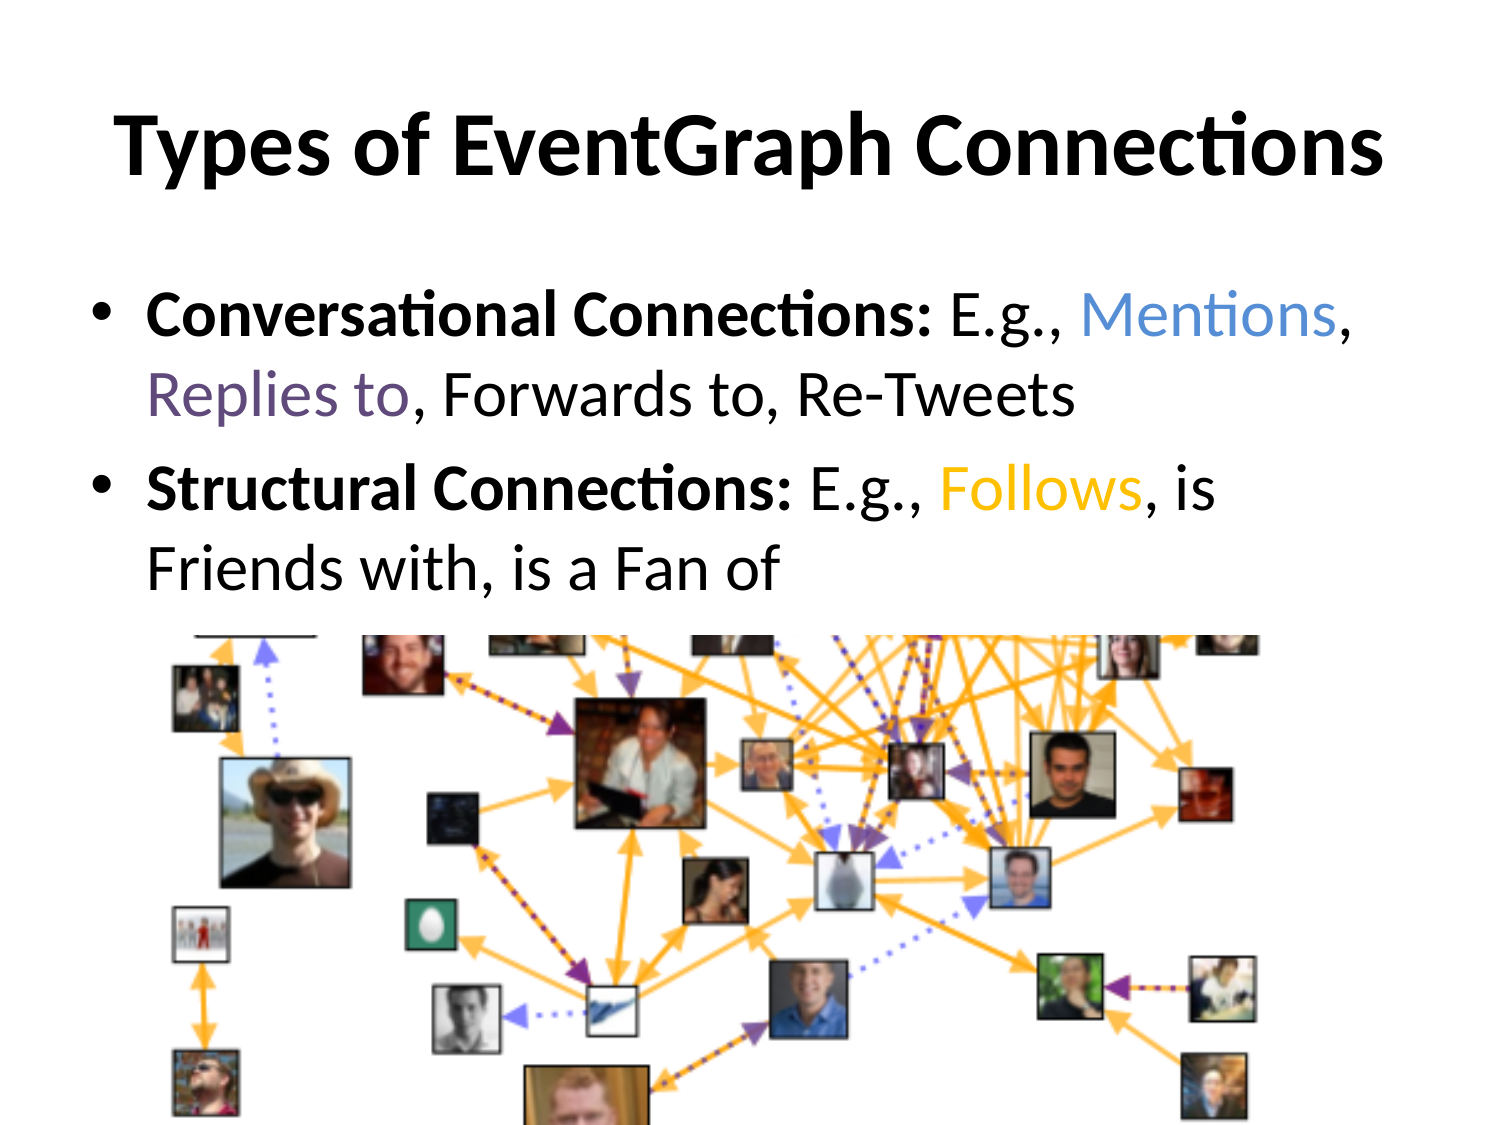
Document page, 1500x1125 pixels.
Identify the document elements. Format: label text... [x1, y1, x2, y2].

list Conversational Connections: E.g., Mentions, Replies to, Forwards to, Re-Tweets Structural Connections: E.g., Follows, is Friends with, is a Fan of [74, 262, 1426, 1006]
title Types of EventGraph Connections [74, 44, 1426, 233]
picture [124, 635, 1351, 1125]
